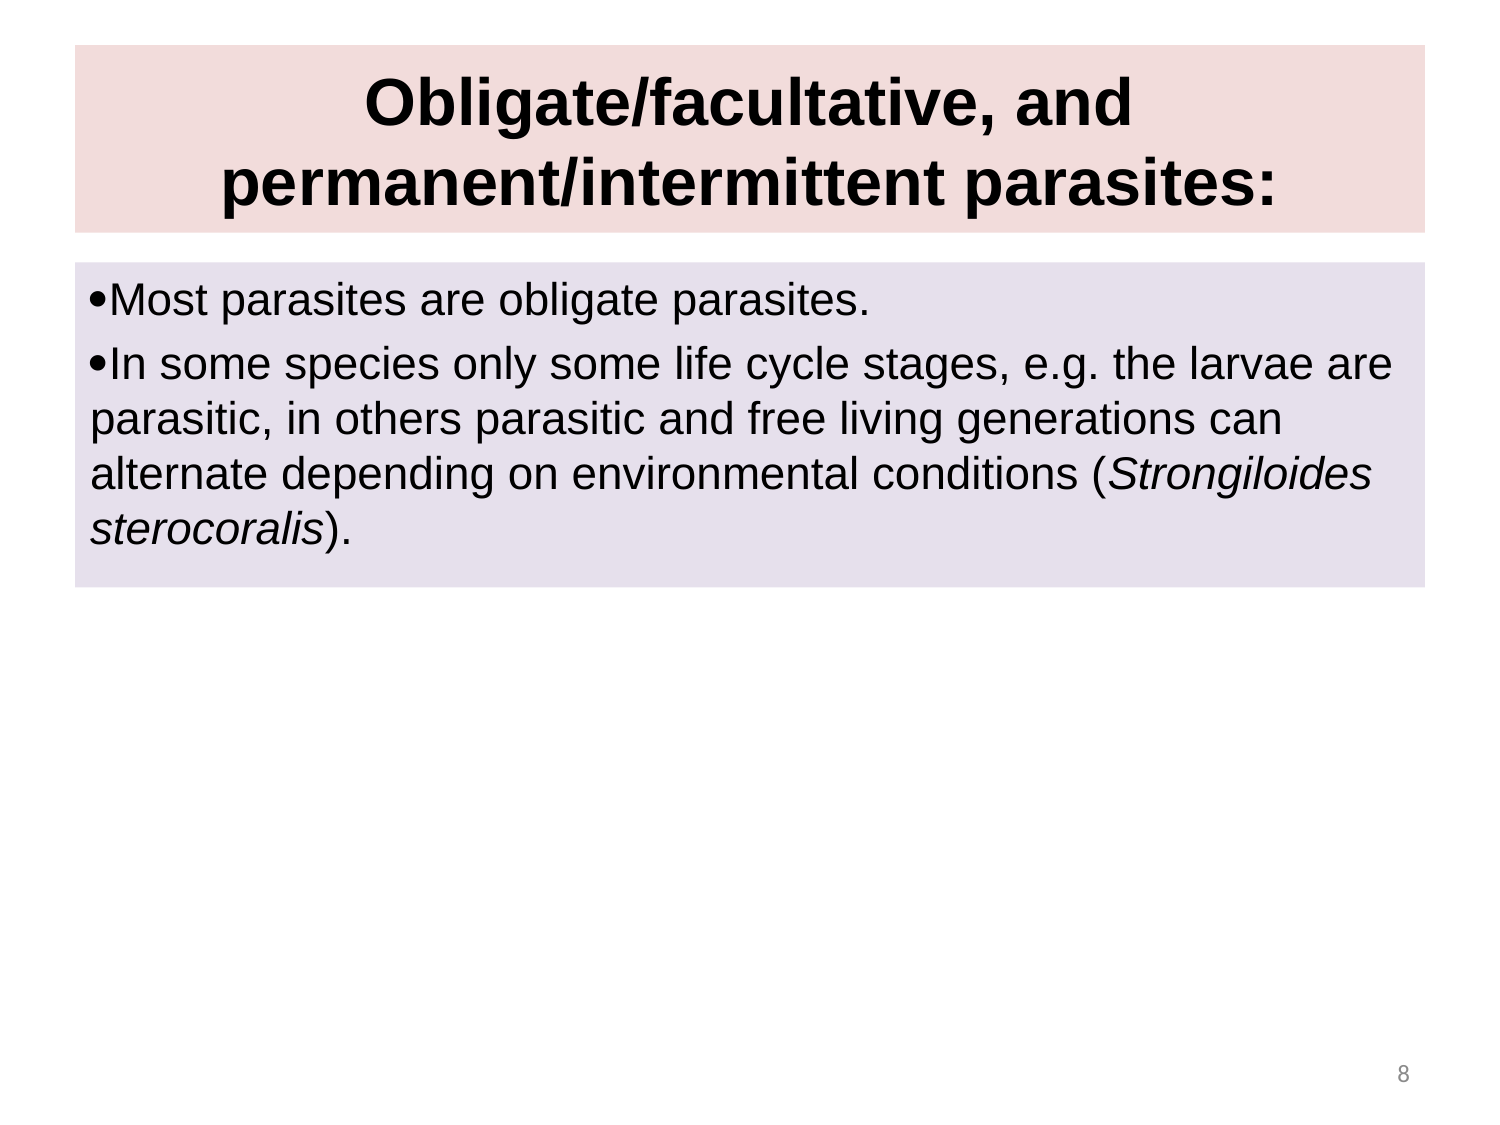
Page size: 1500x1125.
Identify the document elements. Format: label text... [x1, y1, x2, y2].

slide_number 8 [1074, 1042, 1425, 1103]
list Most parasites are obligate parasites. In some species only some life cycle stages, e.g. the larvae are parasitic, in others parasitic and free living generations can alternate depending on environmental conditions (Strongiloides sterocoralis). [75, 262, 1425, 588]
title Obligate/facultative, and permanent/intermittent parasites: [75, 45, 1425, 233]
